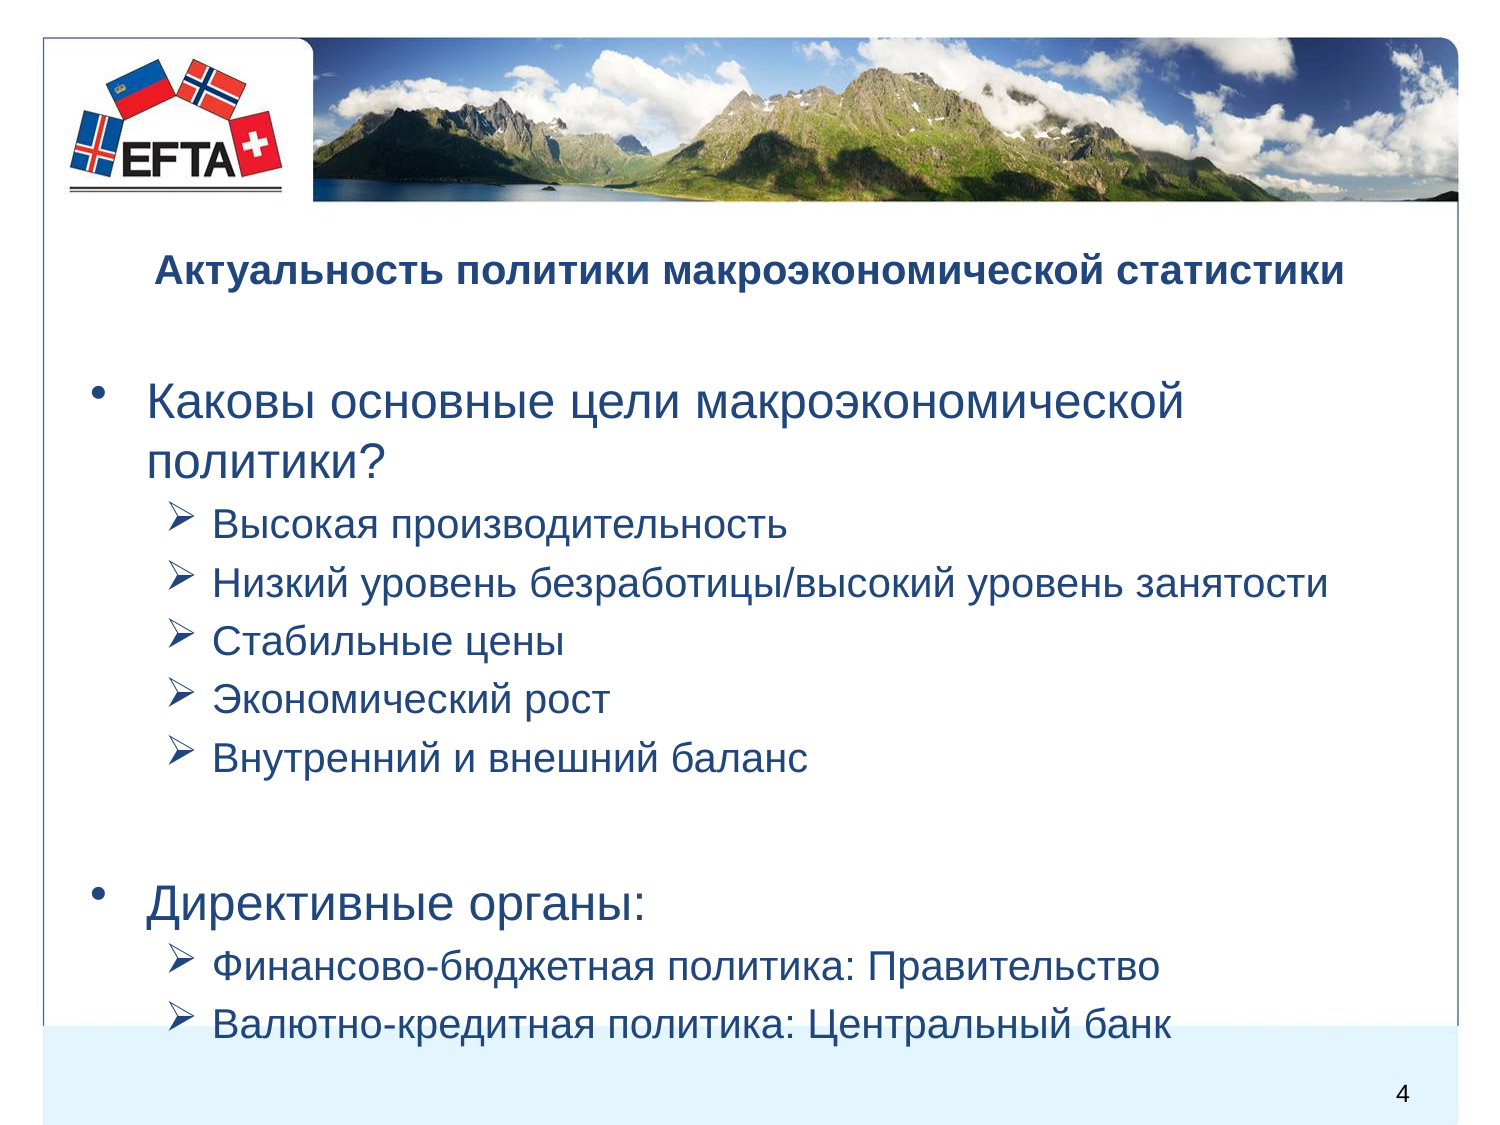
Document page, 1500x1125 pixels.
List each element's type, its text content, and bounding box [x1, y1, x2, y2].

list Каковы основные цели макроэкономической политики? Высокая производительность Низкий уровень безработицы/высокий уровень занятости Стабильные цены Экономический рост Внутренний и внешний баланс Директивные органы: Финансово-бюджетная политика: Правительство Валютно-кредитная политика: Центральный банк [75, 362, 1425, 1000]
title Актуальность политики макроэкономической статистики [75, 173, 1425, 362]
picture [0, 19, 1500, 1125]
slide_number 4 [1074, 1070, 1425, 1125]
